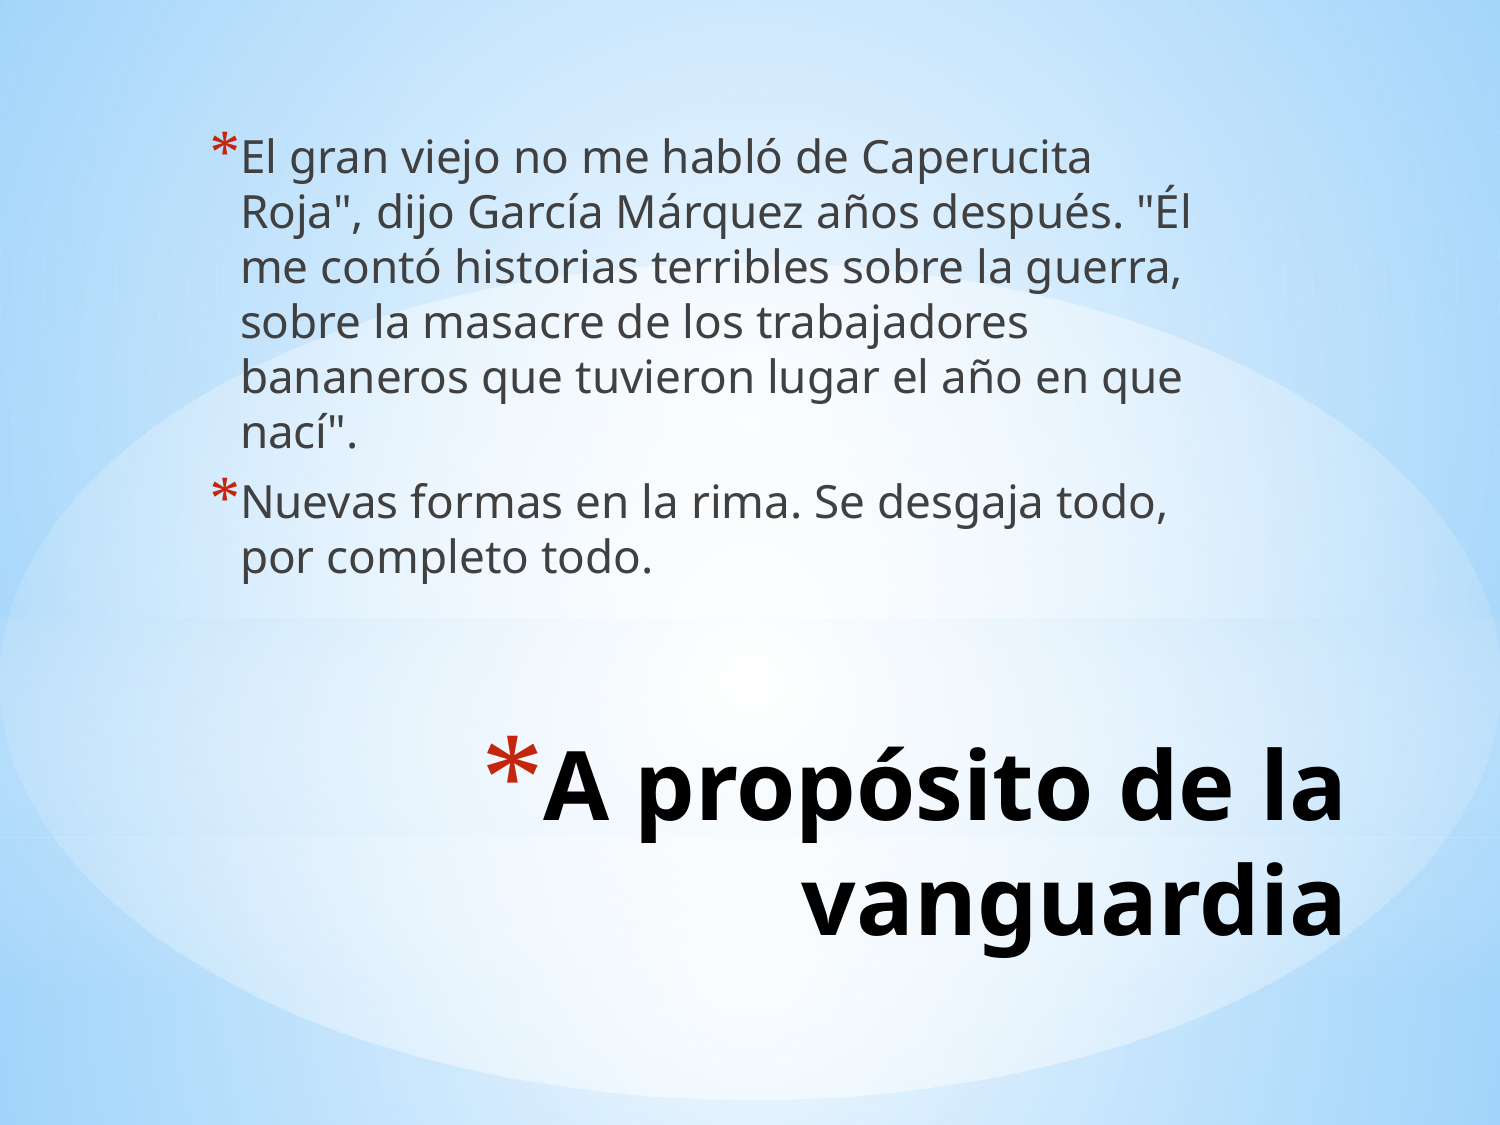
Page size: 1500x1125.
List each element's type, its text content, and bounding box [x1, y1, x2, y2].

title A propósito de la vanguardia [294, 717, 1363, 905]
list El gran viejo no me habló de Caperucita Roja", dijo García Márquez años después. "Él me contó historias terribles sobre la guerra, sobre la masacre de los trabajadores bananeros que tuvieron lugar el año en que nací". Nuevas formas en la rima. Se desgaja todo, por completo todo. [187, 120, 1238, 690]
